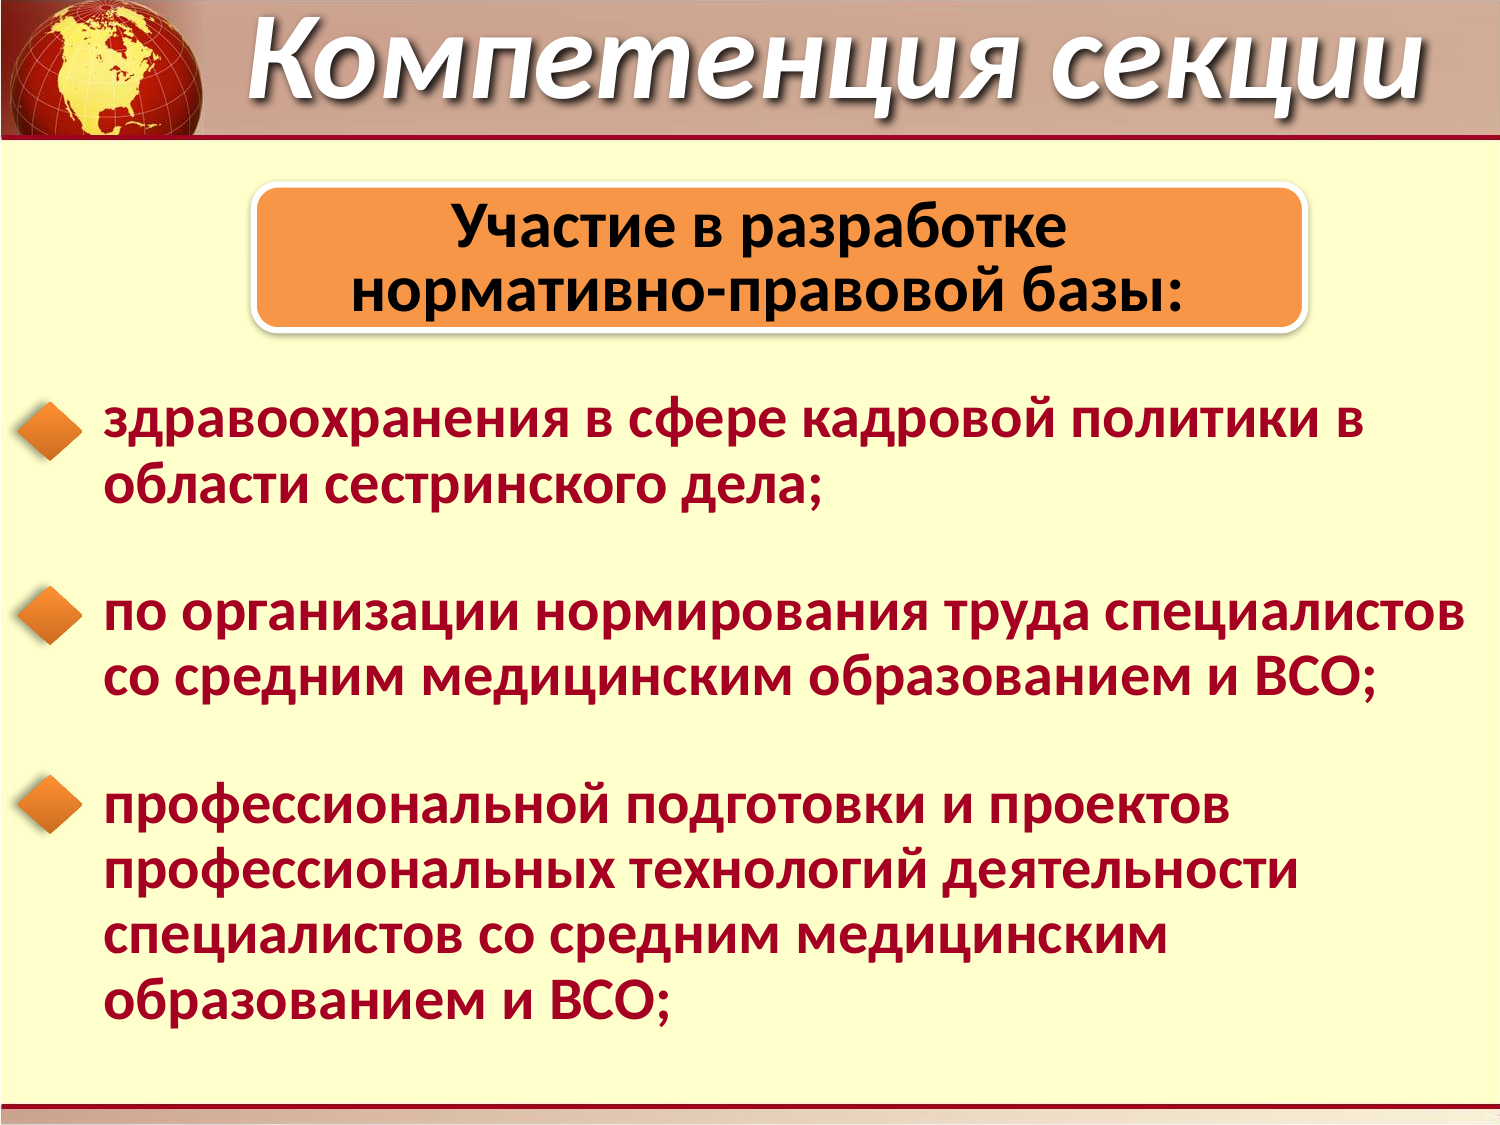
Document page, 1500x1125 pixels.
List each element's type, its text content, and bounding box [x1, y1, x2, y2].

text_box [260, 181, 1299, 188]
picture [0, 0, 1500, 1125]
text_box Компетенция секции [171, 0, 1500, 134]
text_box здравоохранения в сфере кадровой политики в области сестринского дела; по организации нормирования труда специалистов со средним медицинским образованием и ВСО; профессиональной подготовки и проектов профессиональных технологий деятельности специалистов со средним медицинским образованием и ВСО; [88, 378, 1489, 1040]
text_box [17, 775, 83, 835]
text_box Участие в разработке нормативно-правовой базы: [194, 188, 1341, 332]
text_box [17, 401, 83, 461]
text_box [17, 586, 83, 646]
